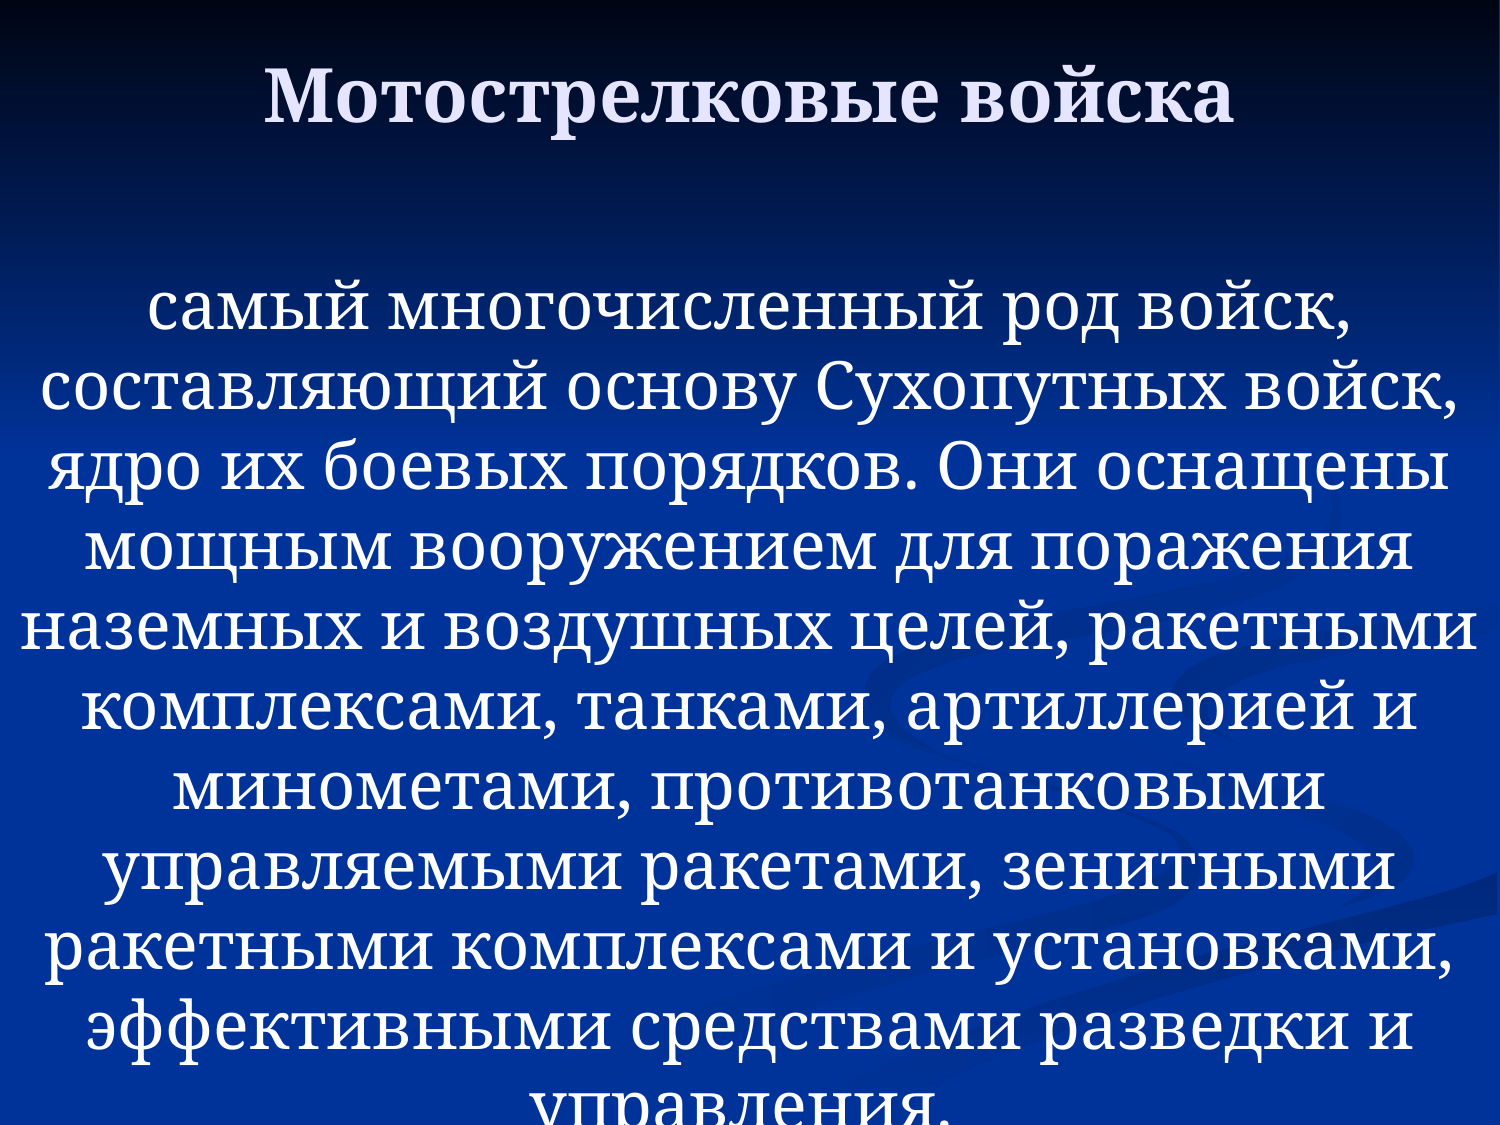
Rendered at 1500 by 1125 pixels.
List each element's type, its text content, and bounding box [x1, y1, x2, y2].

subtitle самый многочисленный род войск, составляющий основу Сухопутных войск, ядро их боевых порядков. Они оснащены мощным вооружением для поражения наземных и воздушных целей, ракетными комплексами, танками, артиллерией и минометами, противотанковыми управляемыми ракетами, зенитными ракетными комплексами и установками, эффективными средствами разведки и управления. [0, 255, 1500, 1125]
title Мотострелковые войска [0, 0, 1500, 185]
